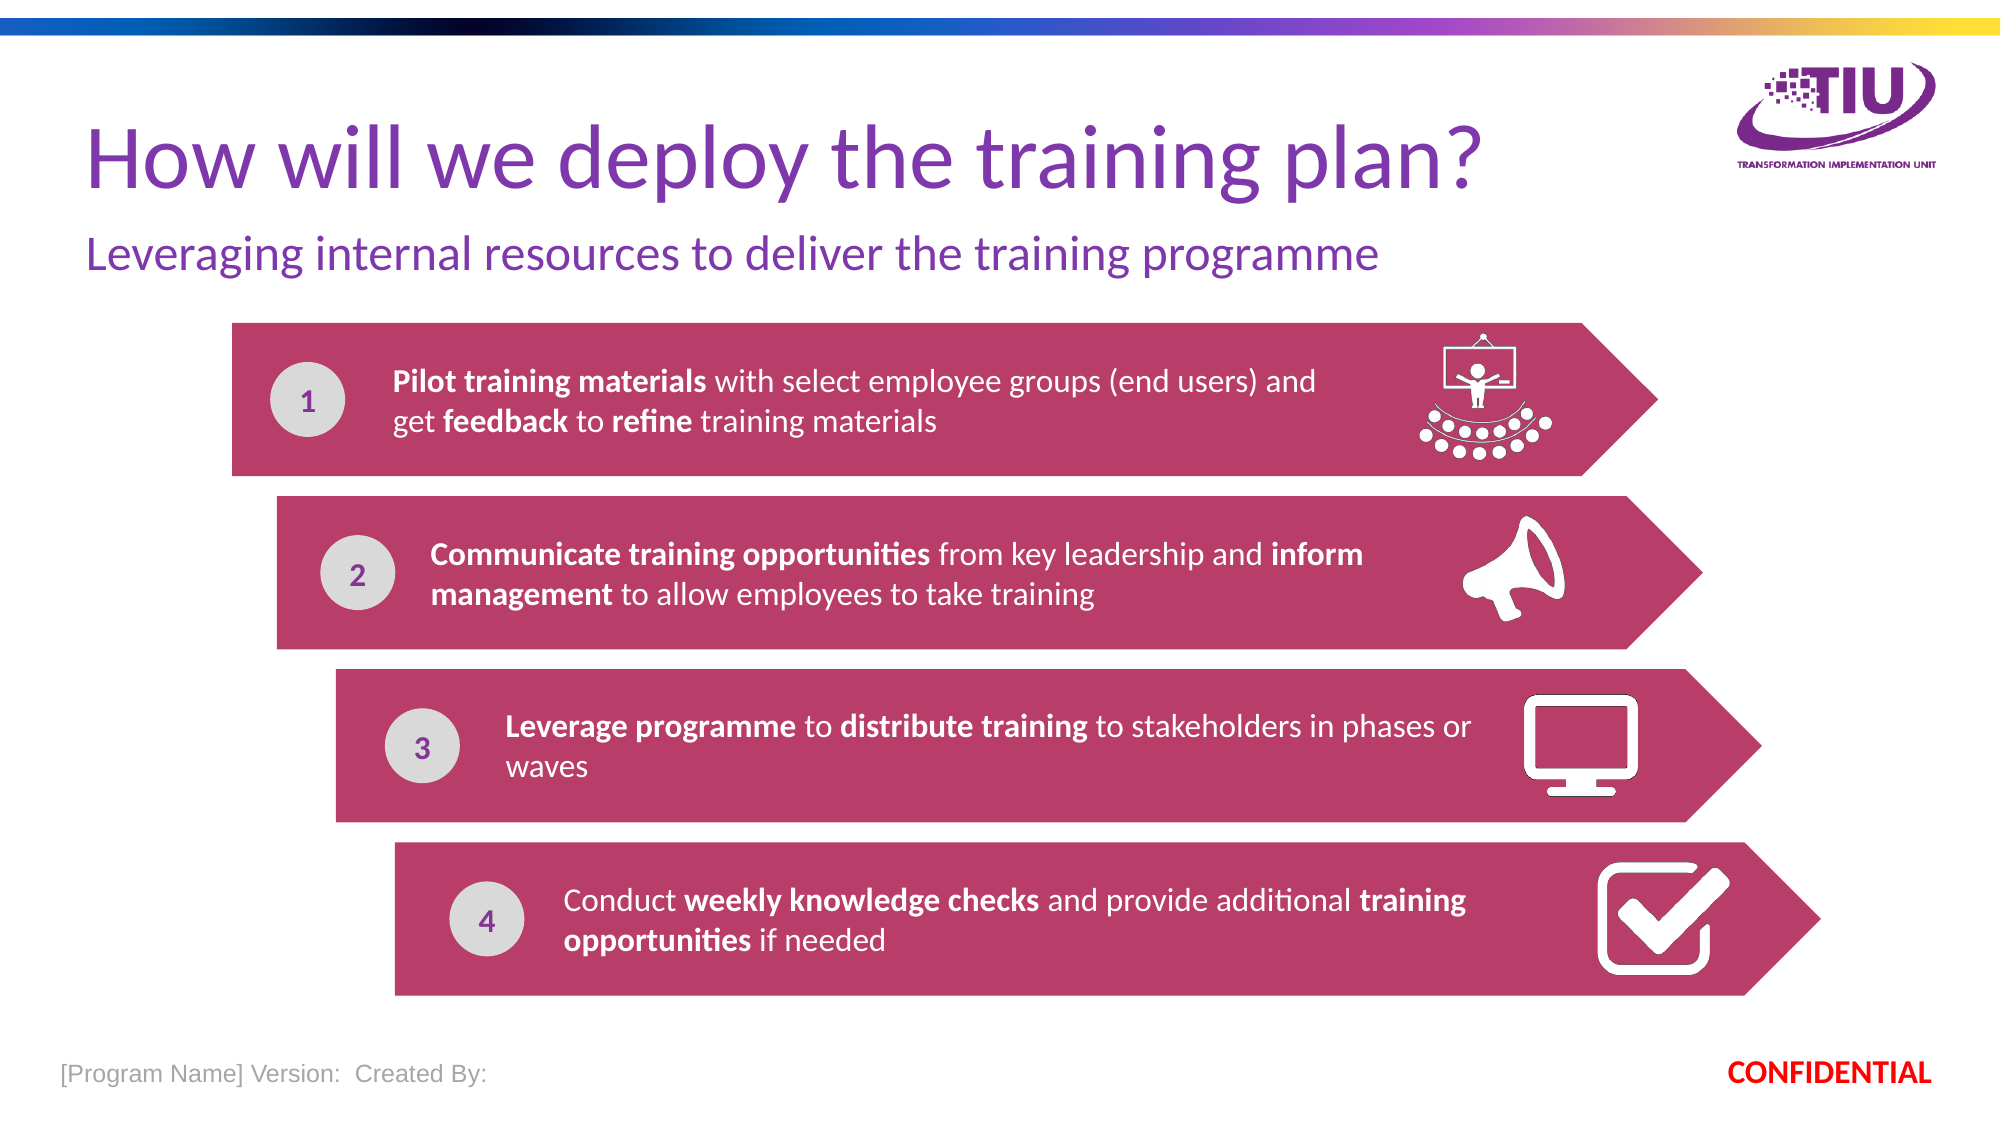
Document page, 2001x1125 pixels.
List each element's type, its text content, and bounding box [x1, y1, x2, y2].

text_box 3 [384, 708, 460, 784]
text_box 2 [320, 535, 396, 611]
text_box How will we deploy the training plan? [71, 89, 1690, 212]
text_box [232, 322, 1659, 477]
text_box [394, 842, 1822, 996]
text_box [1661, 669, 1762, 823]
text_box 1 [270, 361, 346, 437]
text_box Leveraging internal resources to deliver the training programme [71, 212, 1948, 288]
text_box 4 [449, 881, 525, 957]
text_box Leverage programme to distribute training to stakeholders in phases or waves [490, 697, 1491, 792]
text_box [335, 669, 1501, 823]
text_box [276, 496, 1703, 650]
picture [0, 0, 2001, 1125]
text_box Pilot training materials with select employee groups (end users) and get feedback to refine training materials [378, 352, 1378, 447]
text_box Conduct weekly knowledge checks and provide additional training opportunities if needed [548, 870, 1549, 966]
text_box [Program Name] Version: Created By: [0, 1042, 549, 1103]
text_box CONFIDENTIAL [1563, 1042, 1948, 1098]
text_box Communicate training opportunities from key leadership and inform management to allow employees to take training [415, 524, 1416, 620]
